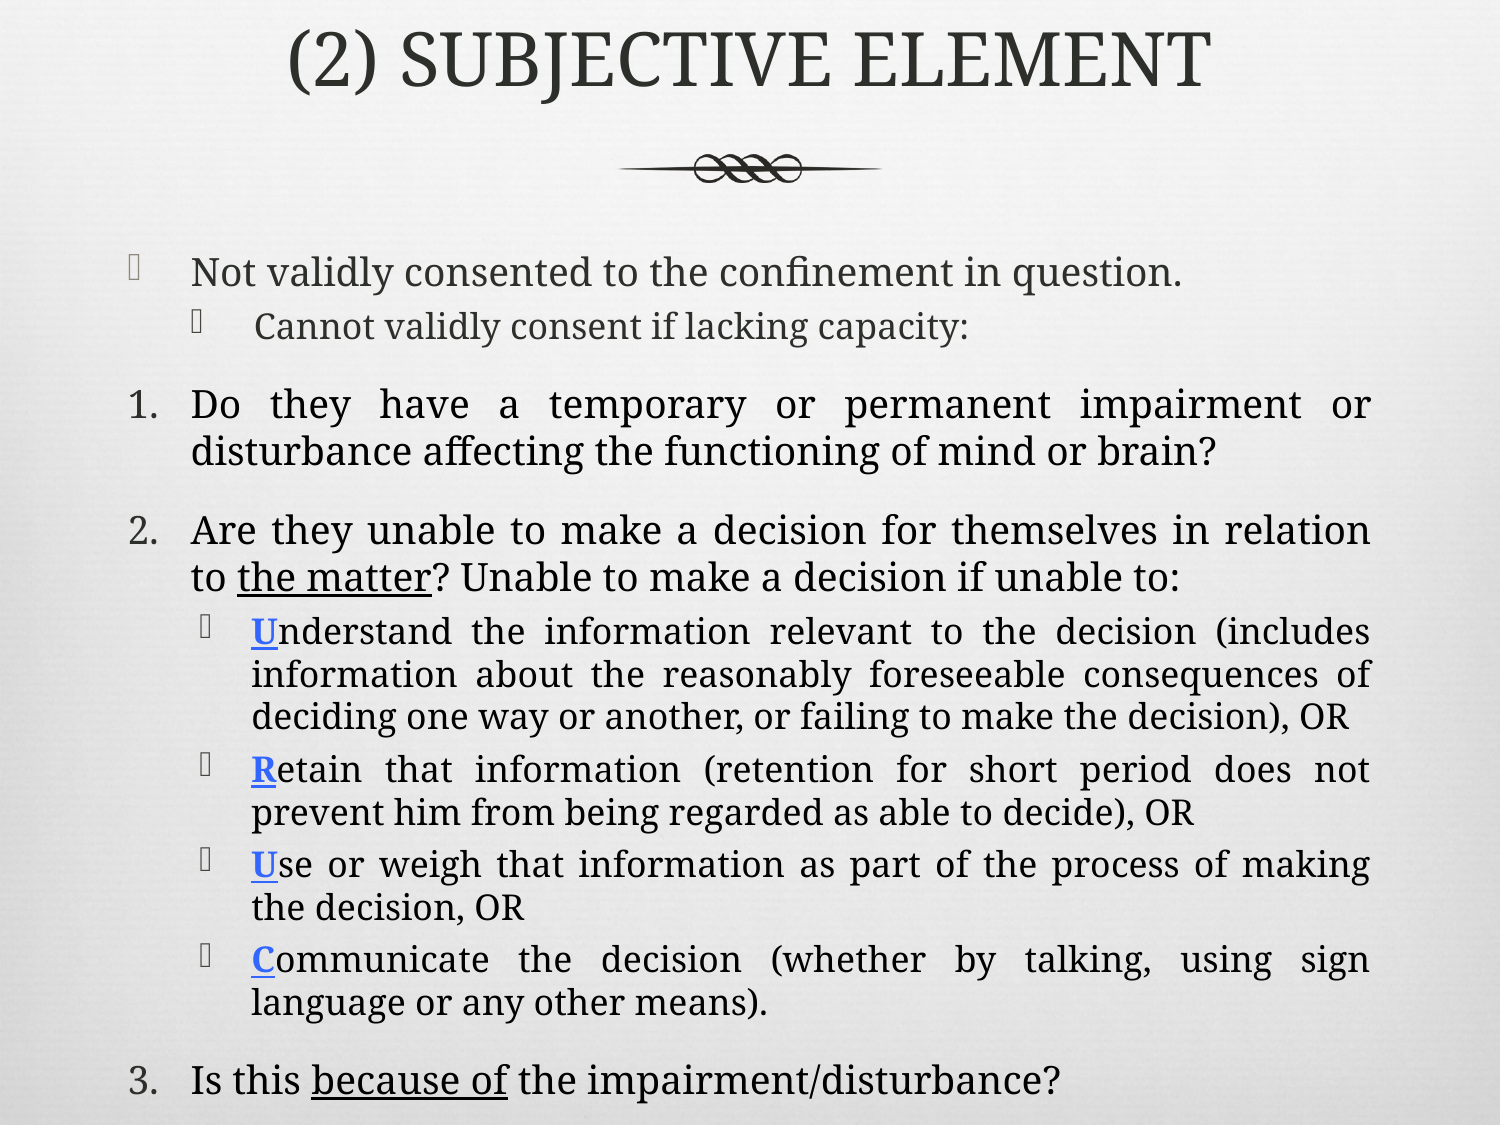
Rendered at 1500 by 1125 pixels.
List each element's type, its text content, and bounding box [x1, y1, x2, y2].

list Not validly consented to the confinement in question. Cannot validly consent if lacking capacity: Do they have a temporary or permanent impairment or disturbance affecting the functioning of mind or brain? Are they unable to make a decision for themselves in relation to the matter? Unable to make a decision if unable to: Understand the information relevant to the decision (includes information about the reasonably foreseeable consequences of deciding one way or another, or failing to make the decision), OR Retain that information (retention for short period does not prevent him from being regarded as able to decide), OR Use or weigh that information as part of the process of making the decision, OR Communicate the decision (whether by talking, using sign language or any other means). Is this because of the impairment/disturbance? [112, 240, 1388, 1125]
picture [615, 154, 885, 183]
title (2) Subjective Element [112, 0, 1388, 145]
